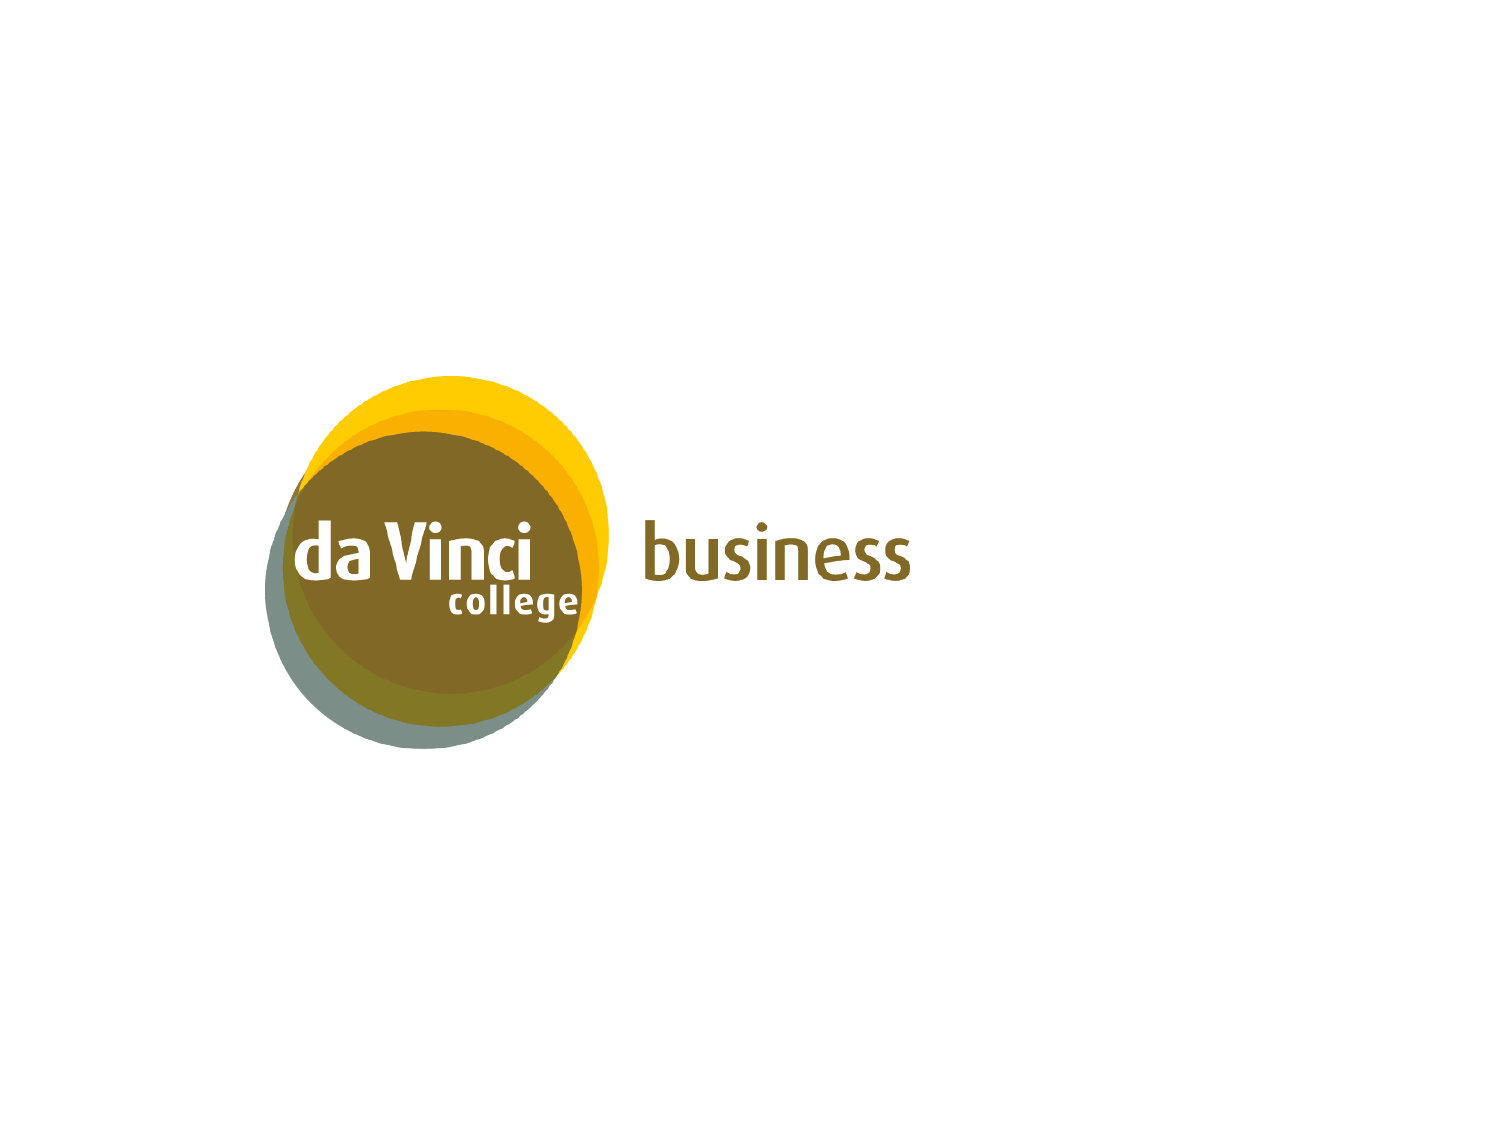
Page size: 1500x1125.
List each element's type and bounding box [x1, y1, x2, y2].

picture [265, 376, 910, 749]
